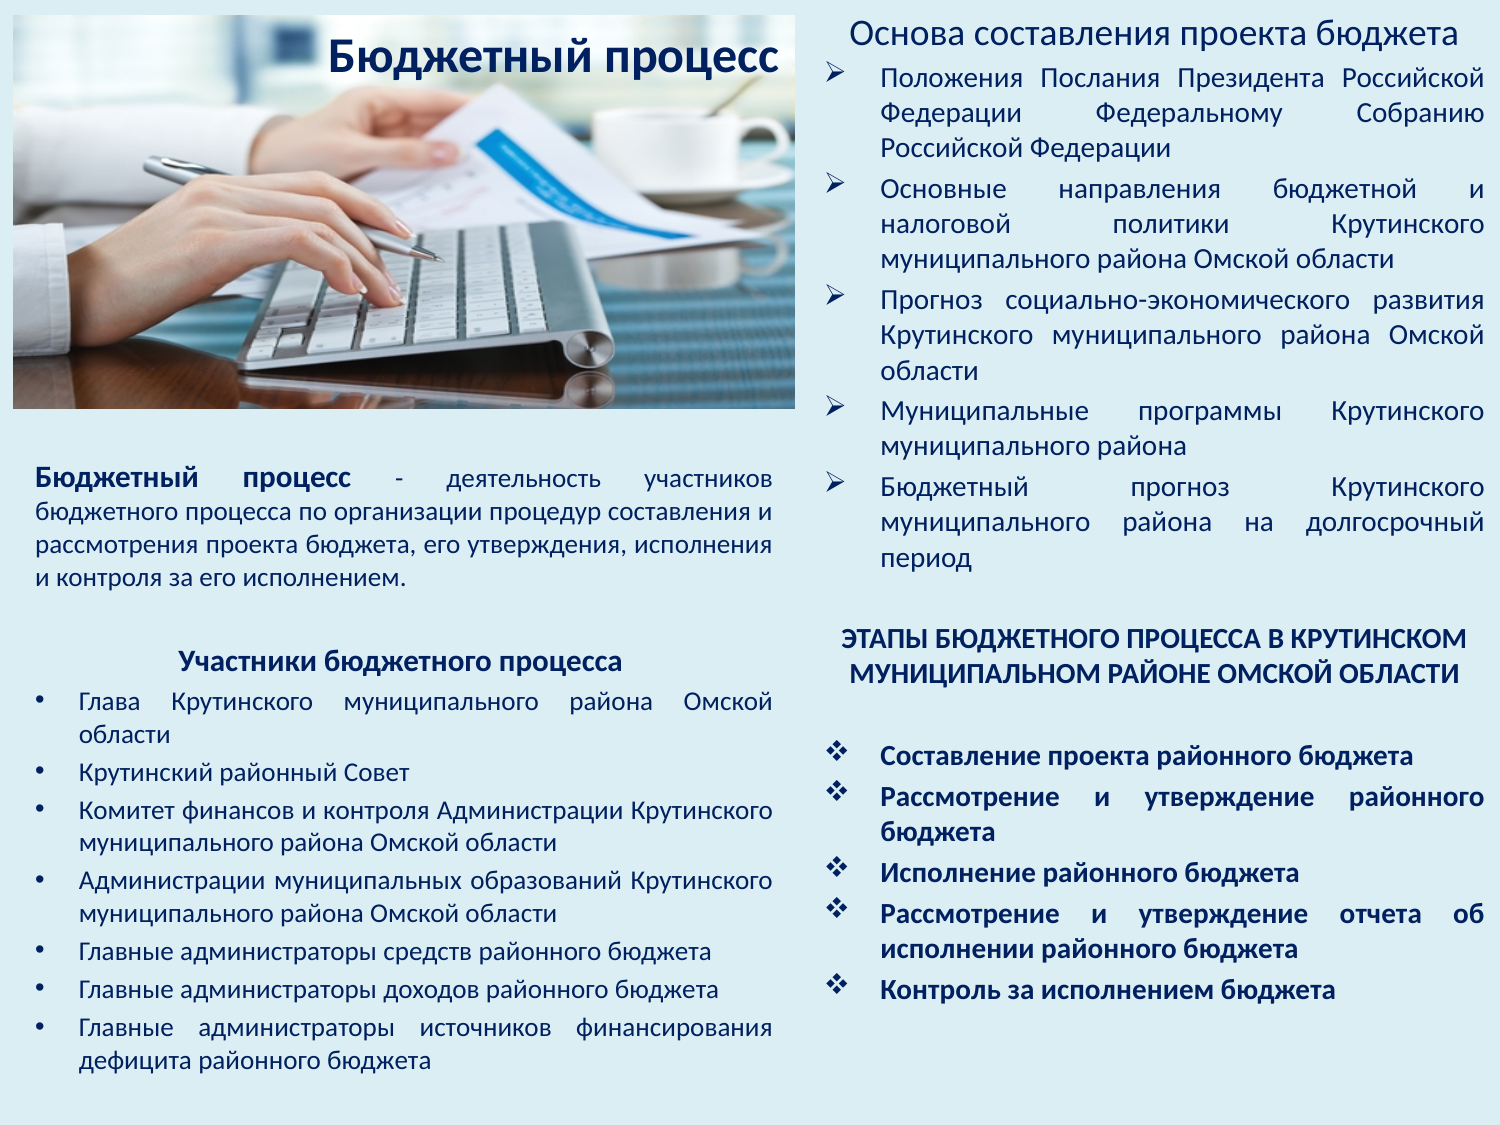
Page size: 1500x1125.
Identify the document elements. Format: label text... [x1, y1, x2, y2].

list Бюджетный процесс - деятельность участников бюджетного процесса по организации процедур составления и рассмотрения проекта бюджета, его утверждения, исполнения и контроля за его исполнением. Участники бюджетного процесса Глава Крутинского муниципального района Омской области Крутинский районный Совет Комитет финансов и контроля Администрации Крутинского муниципального района Омской области Администрации муниципальных образований Крутинского муниципального района Омской области Главные администраторы средств районного бюджета Главные администраторы доходов районного бюджета Главные администраторы источников финансирования дефицита районного бюджета [20, 449, 788, 1083]
list Основа составления проекта бюджета Положения Послания Президента Российской Федерации Федеральному Собранию Российской Федерации Основные направления бюджетной и налоговой политики Крутинского муниципального района Омской области Прогноз социально-экономического развития Крутинского муниципального района Омской области Муниципальные программы Крутинского муниципального района Бюджетный прогноз Крутинского муниципального района на долгосрочный период ЭТАПЫ БЮДЖЕТНОГО ПРОЦЕССА В КРУТИНСКОМ МУНИЦИПАЛЬНОМ РАЙОНЕ ОМСКОЙ ОБЛАСТИ Составление проекта районного бюджета Рассмотрение и утверждение районного бюджета Исполнение районного бюджета Рассмотрение и утверждение отчета об исполнении районного бюджета Контроль за исполнением бюджета [809, 0, 1500, 1125]
picture [13, 15, 795, 410]
